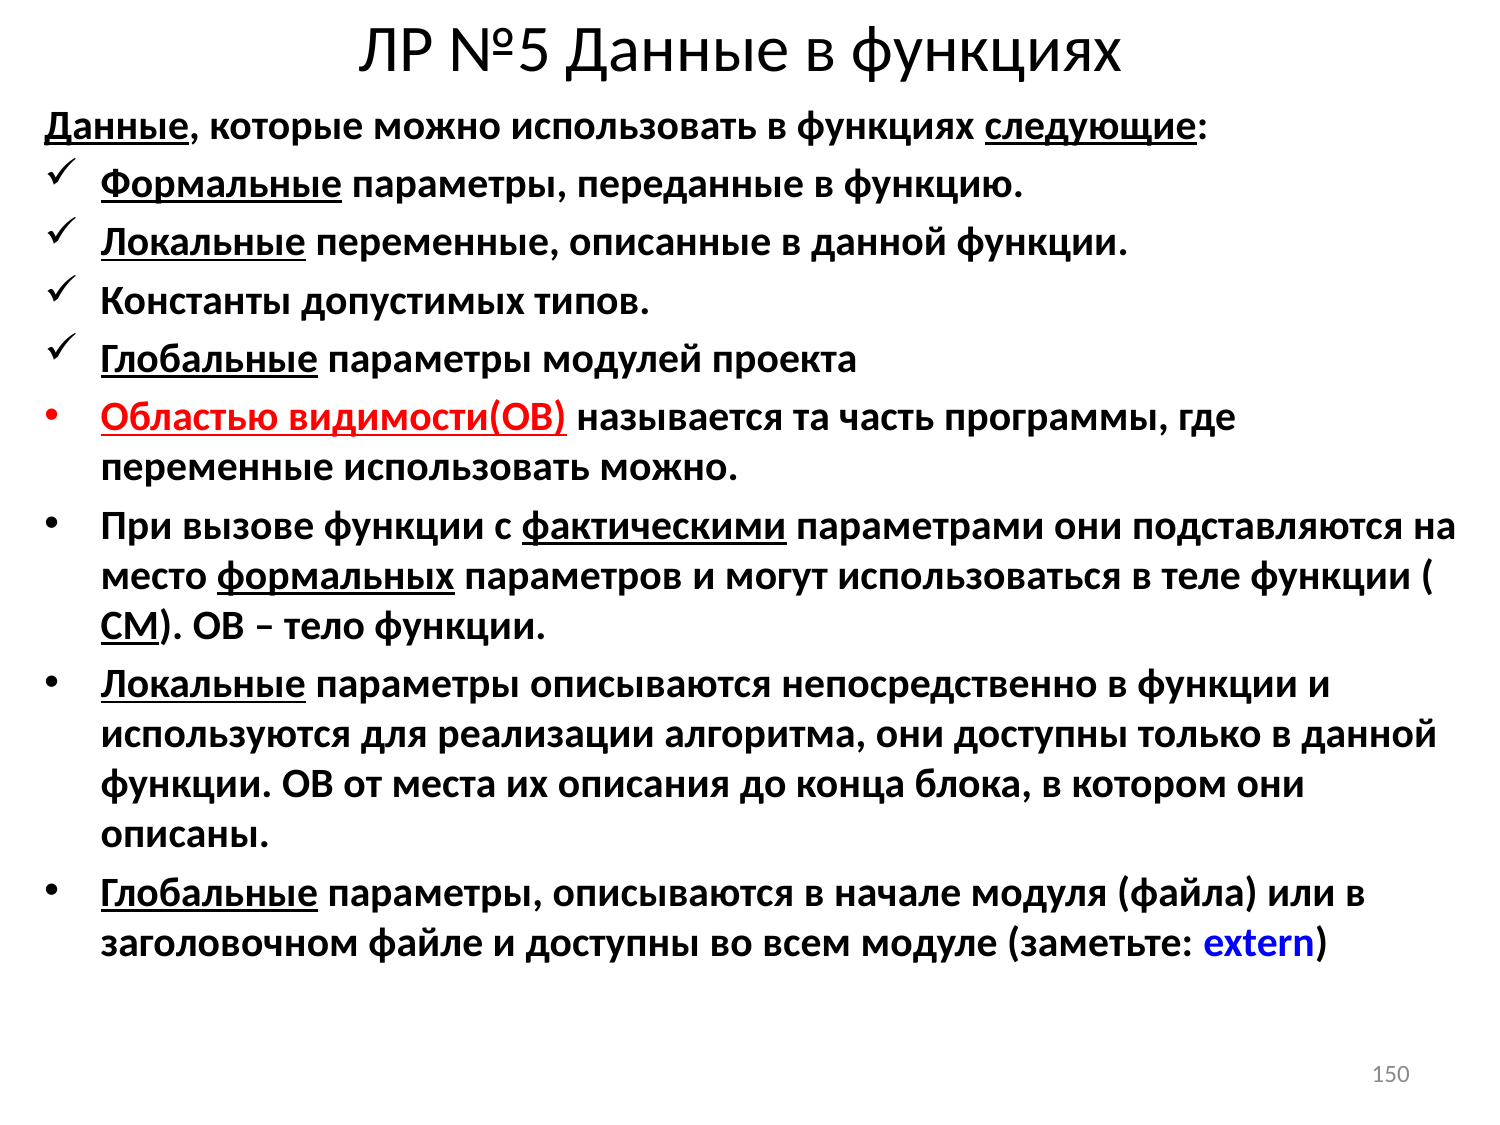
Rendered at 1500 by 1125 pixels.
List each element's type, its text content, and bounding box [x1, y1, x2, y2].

title ЛР №5 Данные в функциях [185, 0, 1297, 89]
slide_number 150 [1074, 1042, 1425, 1103]
text_box Данные, которые можно использовать в функциях следующие: Формальные параметры, переданные в функцию. Локальные переменные, описанные в данной функции. Константы допустимых типов. Глобальные параметры модулей проекта Областью видимости(ОВ) называется та часть программы, где переменные использовать можно. При вызове функции с фактическими параметрами они подставляются на место формальных параметров и могут использоваться в теле функции (СМ). ОВ – тело функции. Локальные параметры описываются непосредственно в функции и используются для реализации алгоритма, они доступны только в данной функции. ОВ от места их описания до конца блока, в котором они описаны. Глобальные параметры, описываются в начале модуля (файла) или в заголовочном файле и доступны во всем модуле (заметьте: extern) [29, 89, 1495, 976]
